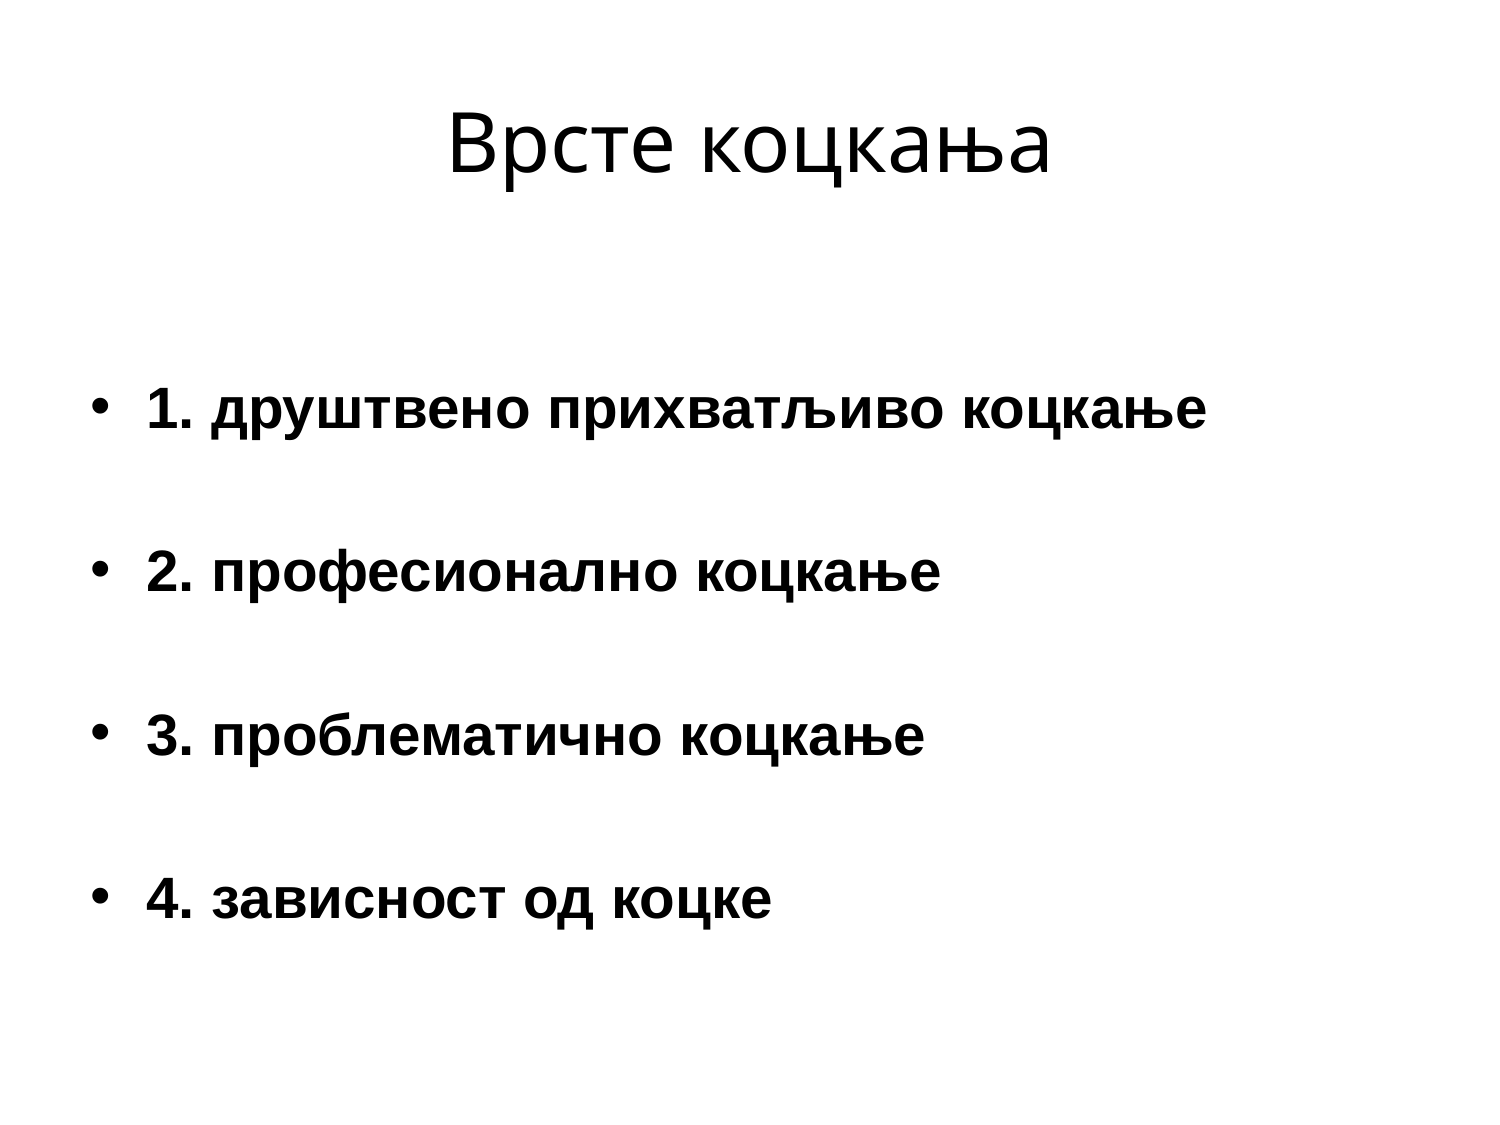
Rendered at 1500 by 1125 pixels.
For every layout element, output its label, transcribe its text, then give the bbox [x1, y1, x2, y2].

list 1. друштвено прихватљиво коцкање 2. професионално коцкање 3. проблематично коцкање 4. зависност од коцке [74, 362, 1426, 1001]
title Врсте коцкања [74, 44, 1426, 233]
